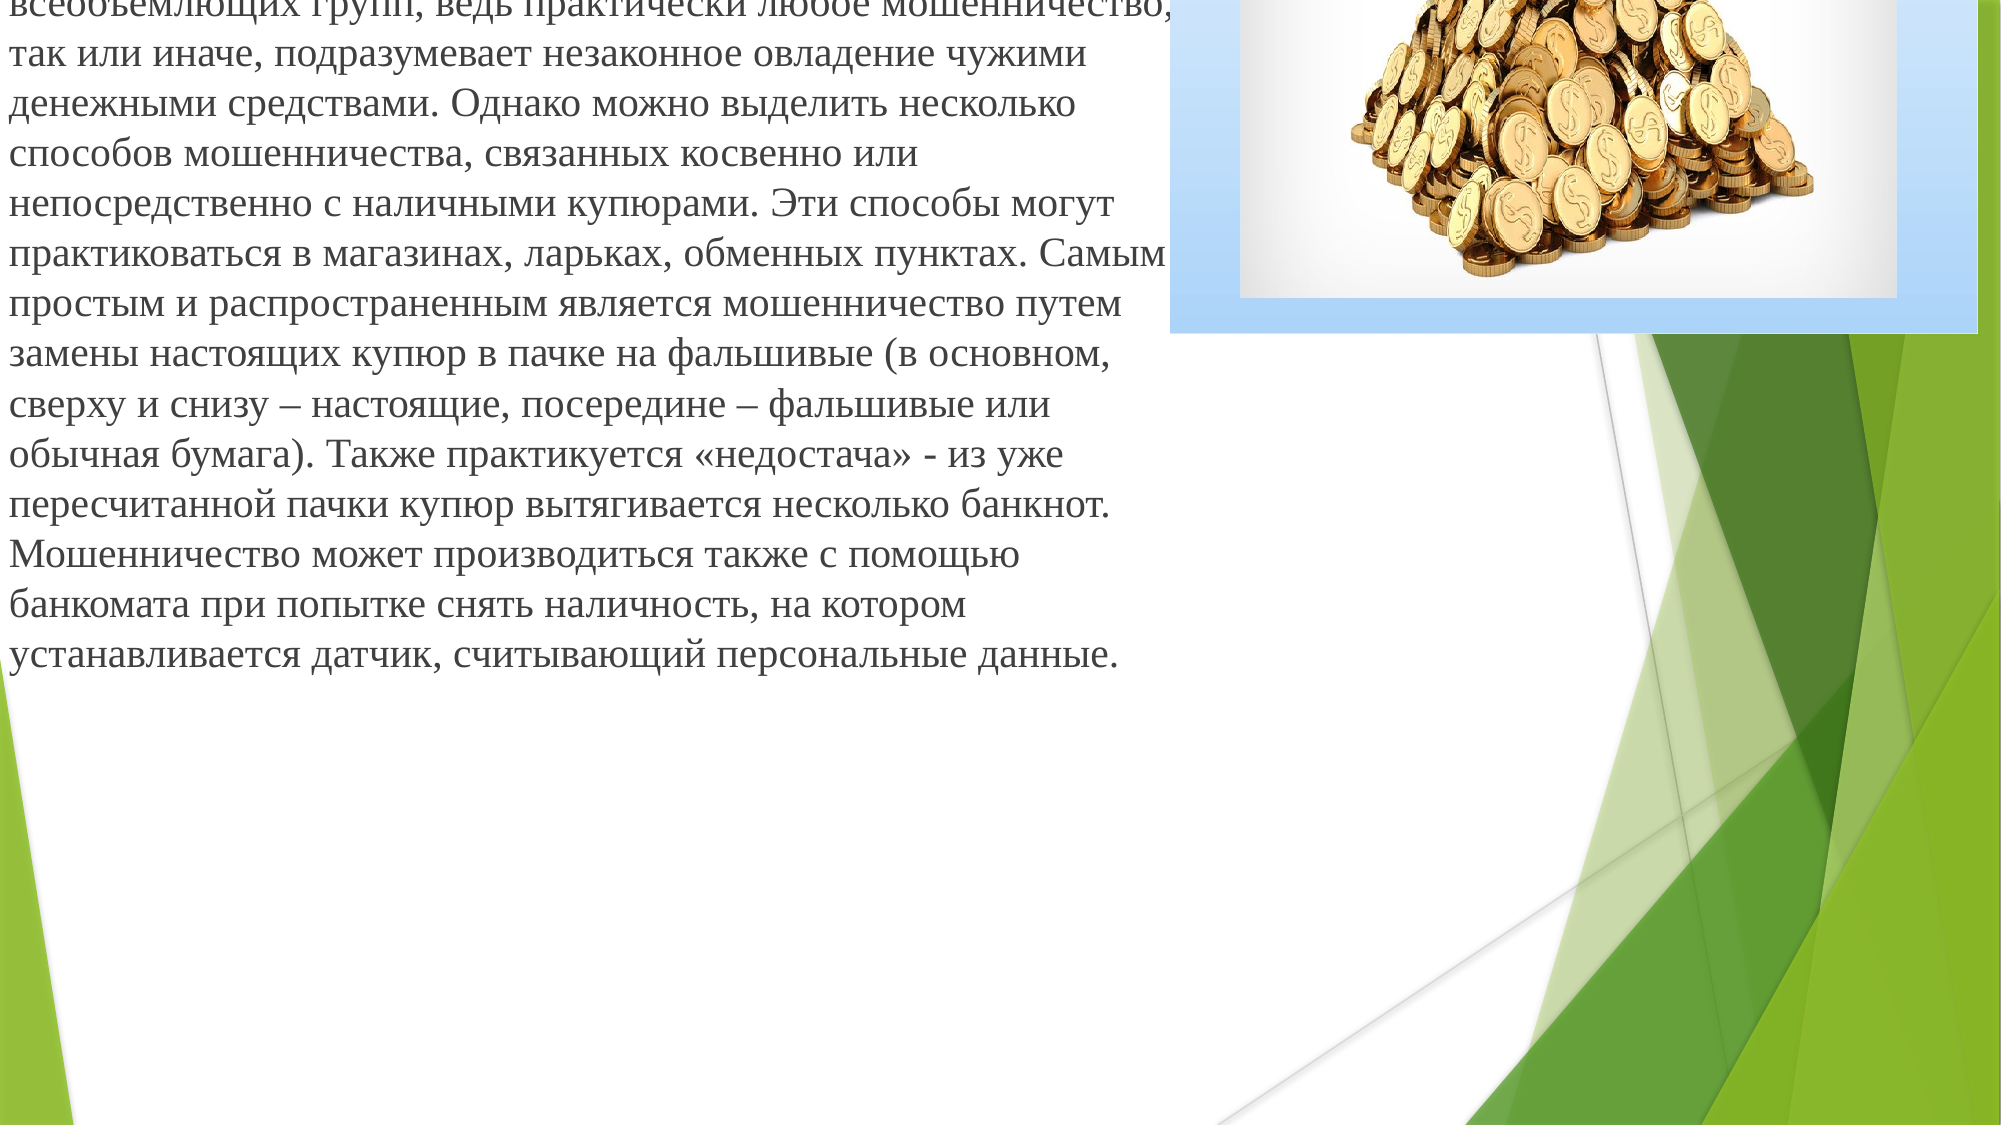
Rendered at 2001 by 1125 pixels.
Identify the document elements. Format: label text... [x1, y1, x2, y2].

picture [1170, 0, 1978, 335]
list Мошенничество с деньгами – это одна из самых обширных и всеобъемлющих групп, ведь практически любое мошенничество, так или иначе, подразумевает незаконное овладение чужими денежными средствами. Однако можно выделить несколько способов мошенничества, связанных косвенно или непосредственно с наличными купюрами. Эти способы могут практиковаться в магазинах, ларьках, обменных пунктах. Самым простым и распространенным является мошенничество путем замены настоящих купюр в пачке на фальшивые (в основном, сверху и снизу – настоящие, посередине – фальшивые или обычная бумага). Также практикуется «недостача» - из уже пересчитанной пачки купюр вытягивается несколько банкнот. Мошенничество может производиться также с помощью банкомата при попытке снять наличность, на котором устанавливается датчик, считывающий персональные данные. [0, 0, 1198, 991]
